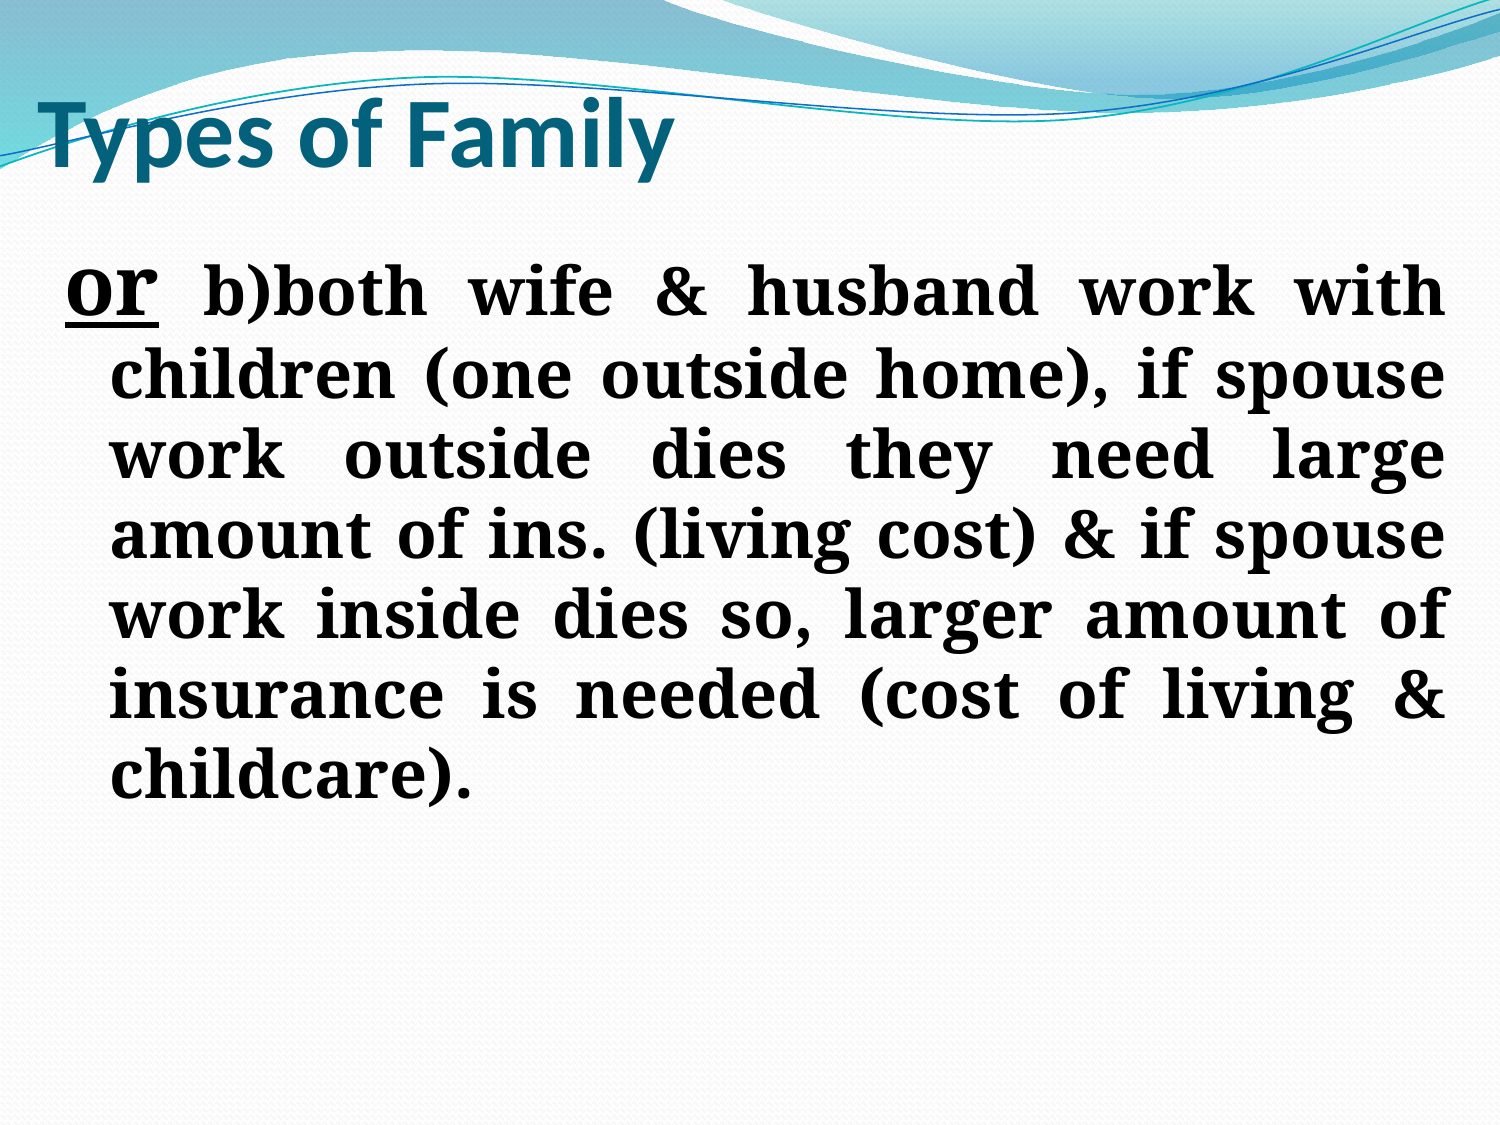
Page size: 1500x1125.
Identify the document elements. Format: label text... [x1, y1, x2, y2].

list or b)both wife & husband work with children (one outside home), if spouse work outside dies they need large amount of ins. (living cost) & if spouse work inside dies so, larger amount of insurance is needed (cost of living & childcare). [50, 224, 1463, 1088]
title Types of Family [37, 37, 1425, 188]
